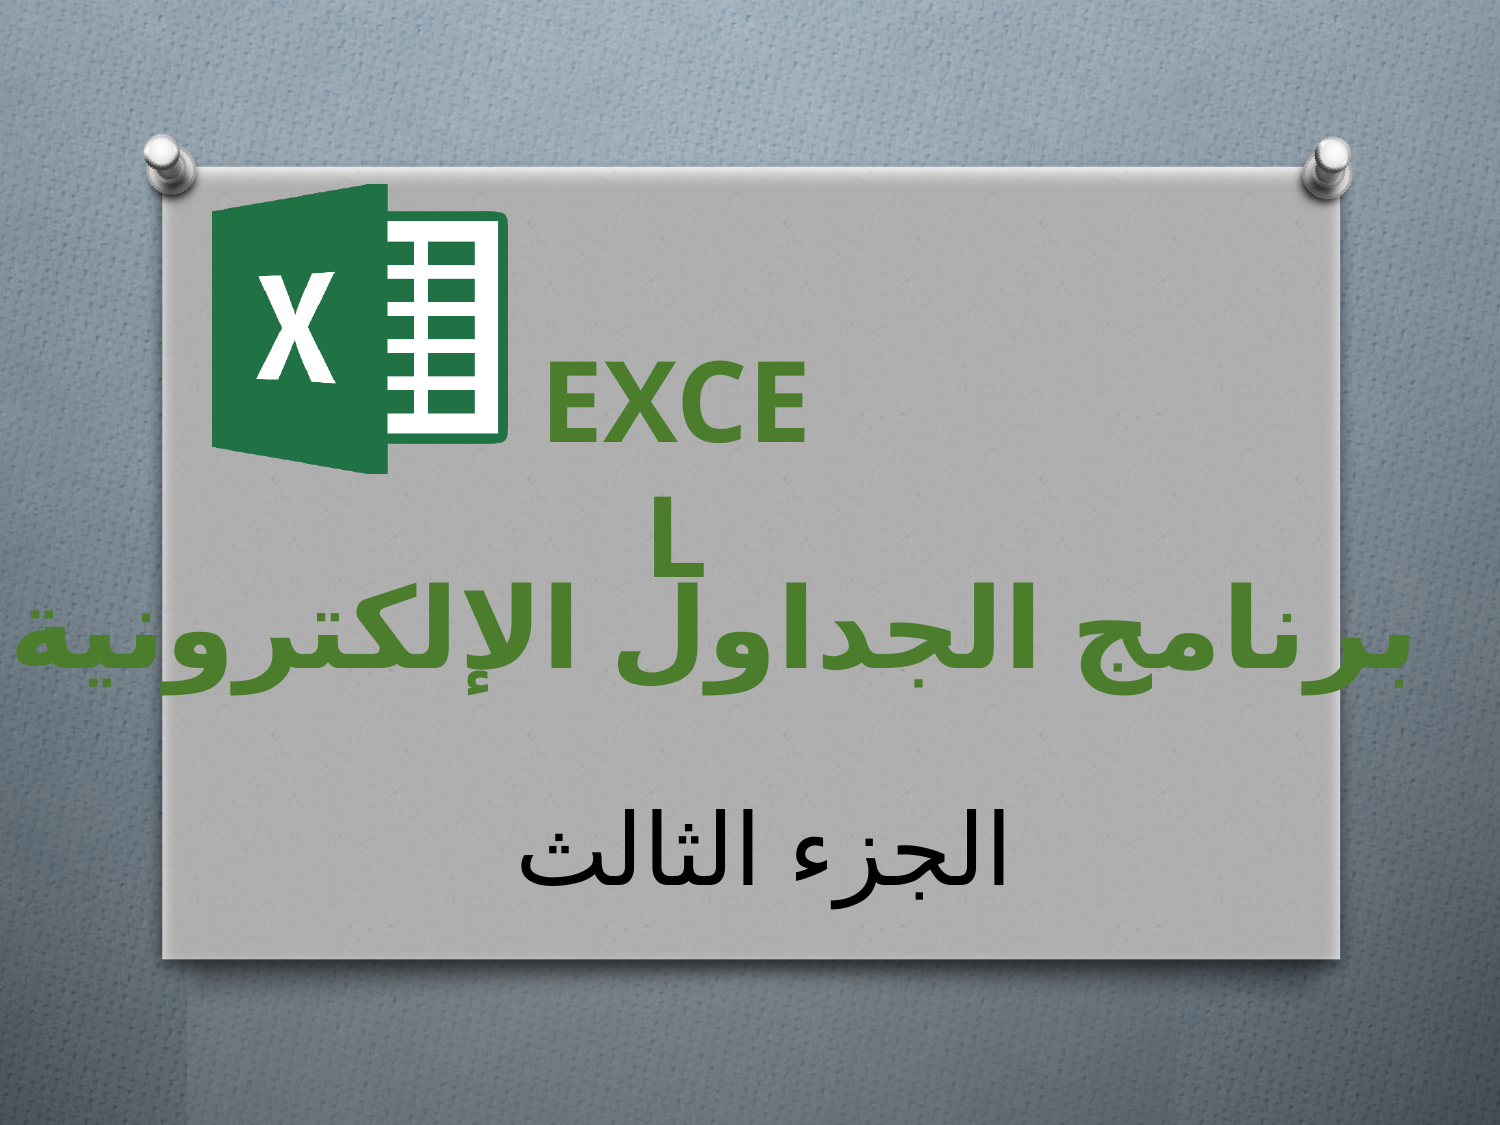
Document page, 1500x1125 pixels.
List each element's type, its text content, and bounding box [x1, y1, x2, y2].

text_box EXCEL [510, 322, 842, 608]
picture [112, 100, 508, 475]
text_box برنامج الجداول الإلكترونية [0, 548, 1436, 699]
text_box الجزء الثالث [360, 775, 1170, 914]
picture [1274, 109, 1396, 230]
